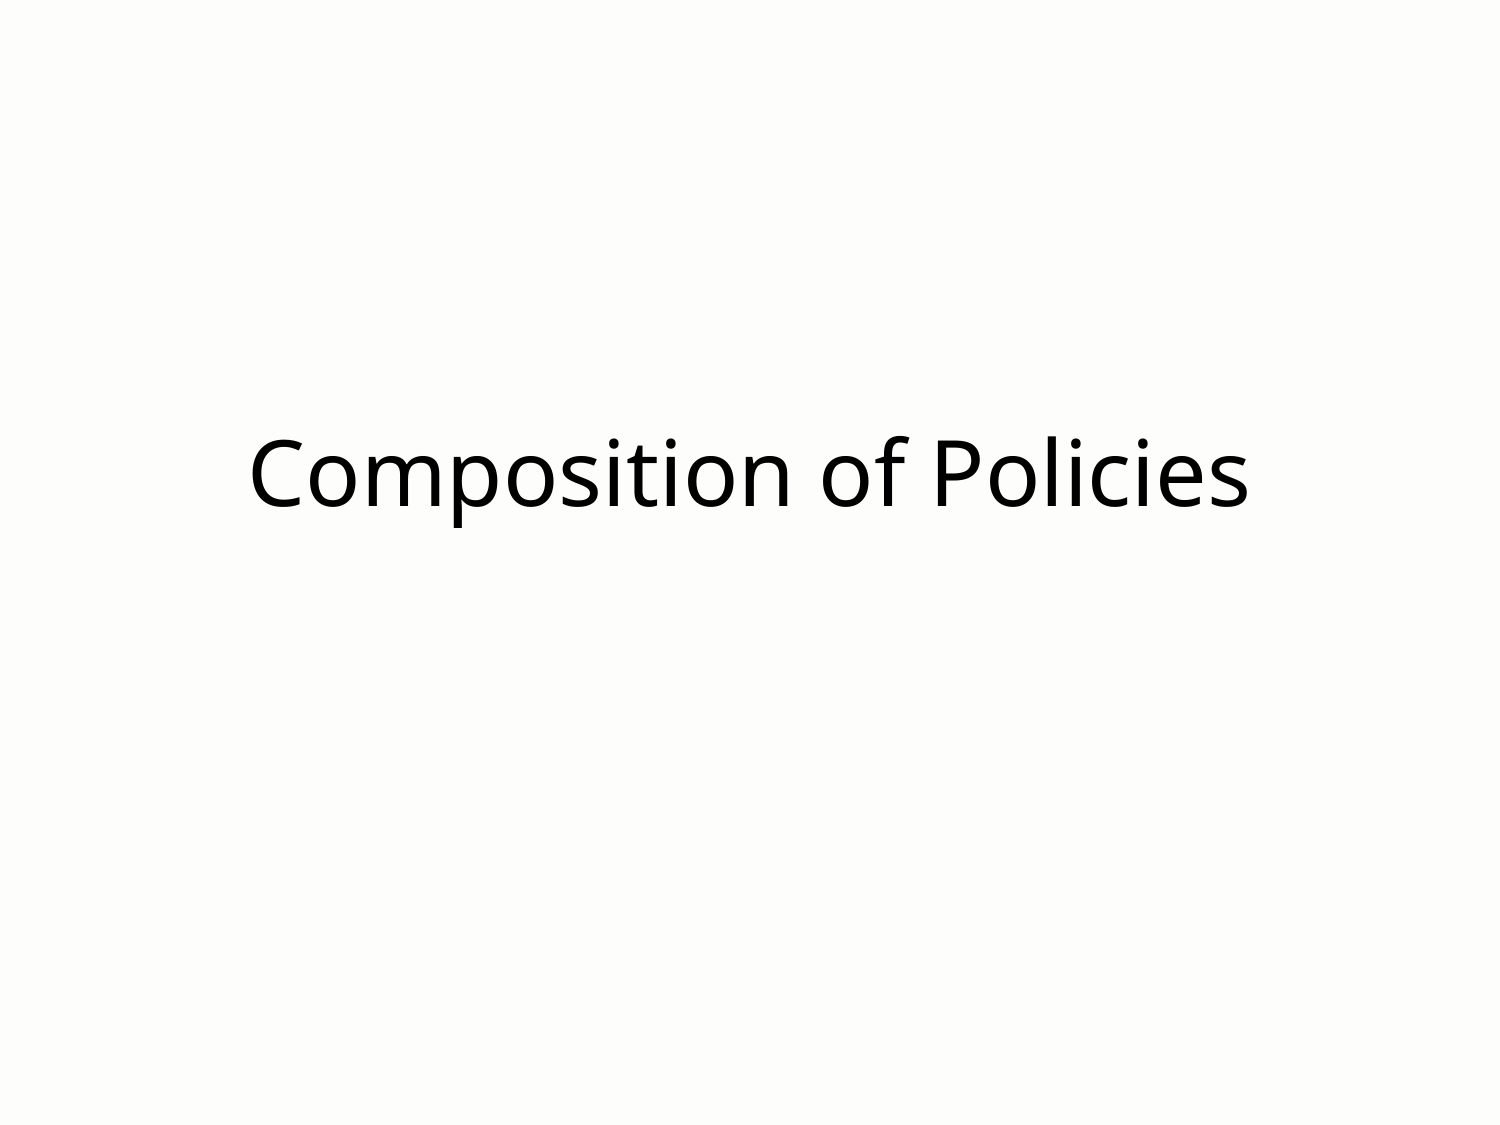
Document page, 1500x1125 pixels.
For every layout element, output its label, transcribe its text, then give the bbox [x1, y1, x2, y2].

title Composition of Policies [112, 349, 1388, 591]
